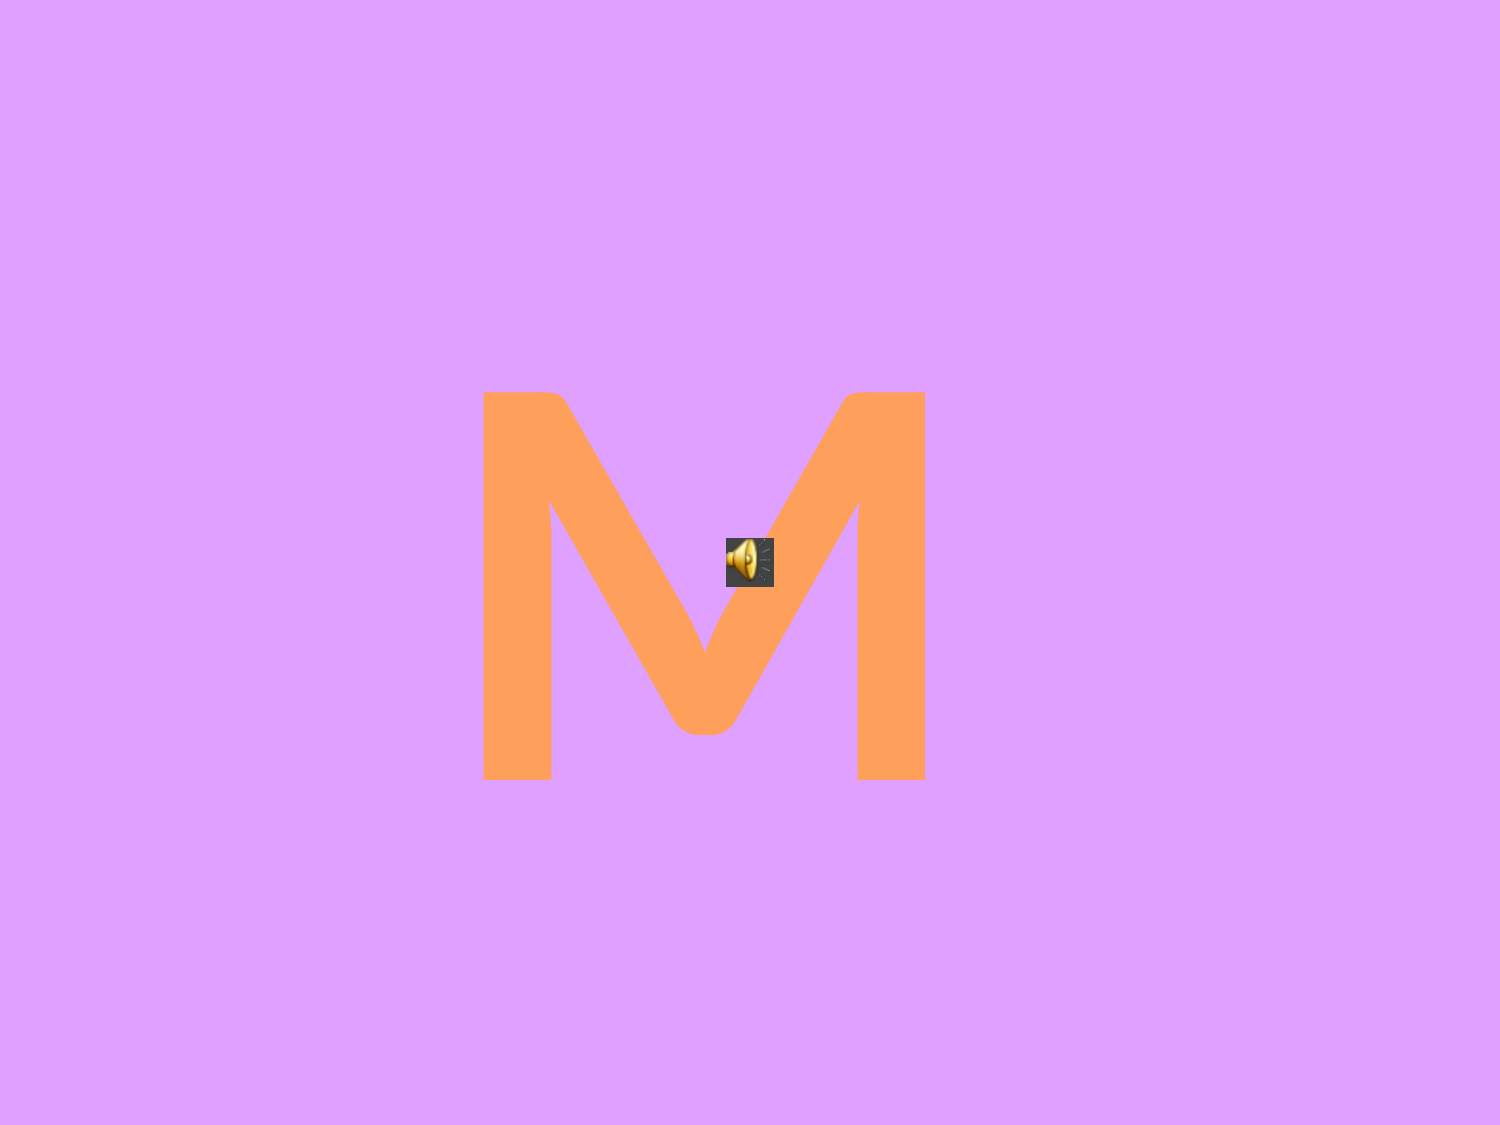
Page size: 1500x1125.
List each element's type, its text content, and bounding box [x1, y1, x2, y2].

text_box M [427, 174, 981, 908]
picture [724, 537, 776, 588]
